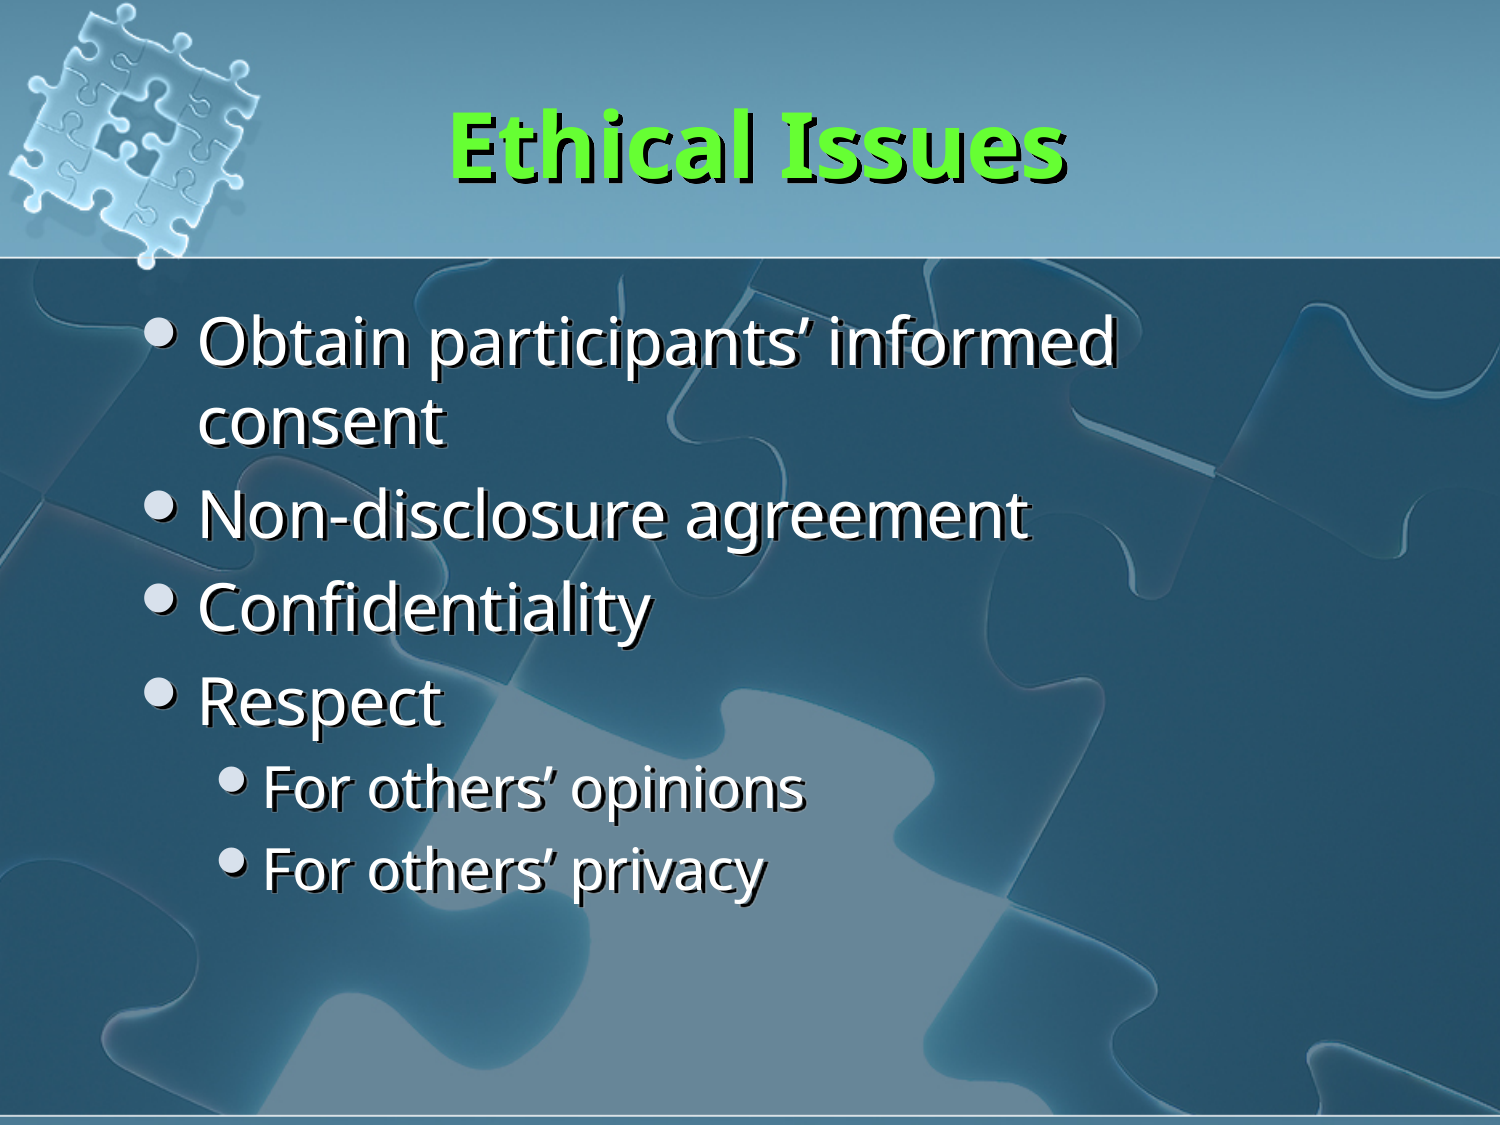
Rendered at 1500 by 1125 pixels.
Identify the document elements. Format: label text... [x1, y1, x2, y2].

list Obtain participants’ informed consent Non-disclosure agreement Confidentiality Respect For others’ opinions For others’ privacy [124, 290, 1388, 1071]
picture [0, 0, 1500, 1125]
title Ethical Issues [124, 54, 1388, 230]
